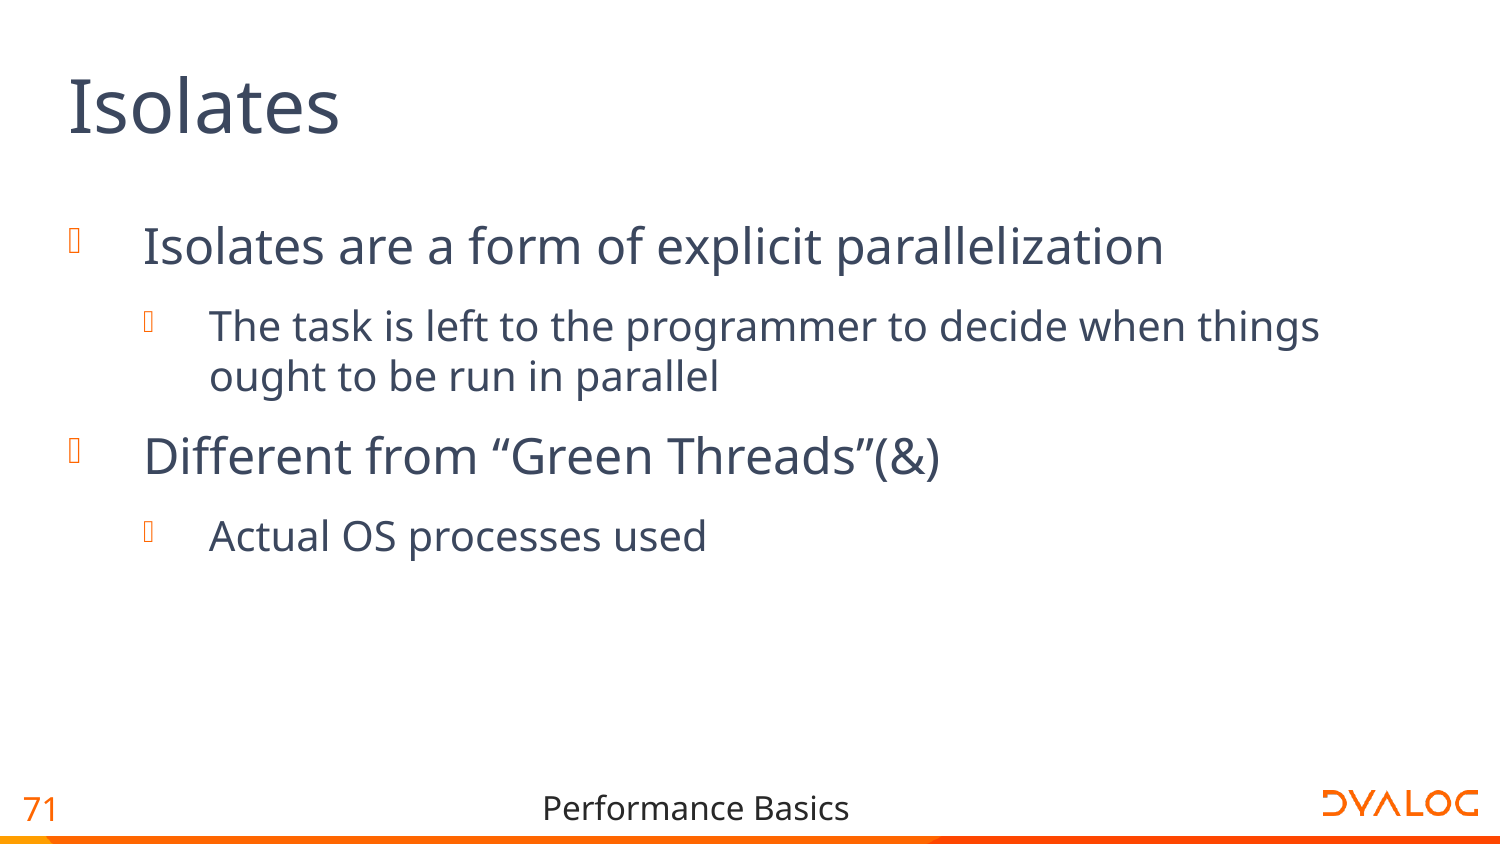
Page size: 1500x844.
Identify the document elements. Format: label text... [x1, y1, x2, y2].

picture [0, 836, 1500, 844]
title Isolates [53, 43, 1121, 157]
picture [1323, 790, 1478, 816]
list Isolates are a form of explicit parallelization The task is left to the programmer to decide when things ought to be run in parallel Different from “Green Threads”(&) Actual OS processes used [53, 207, 1409, 740]
